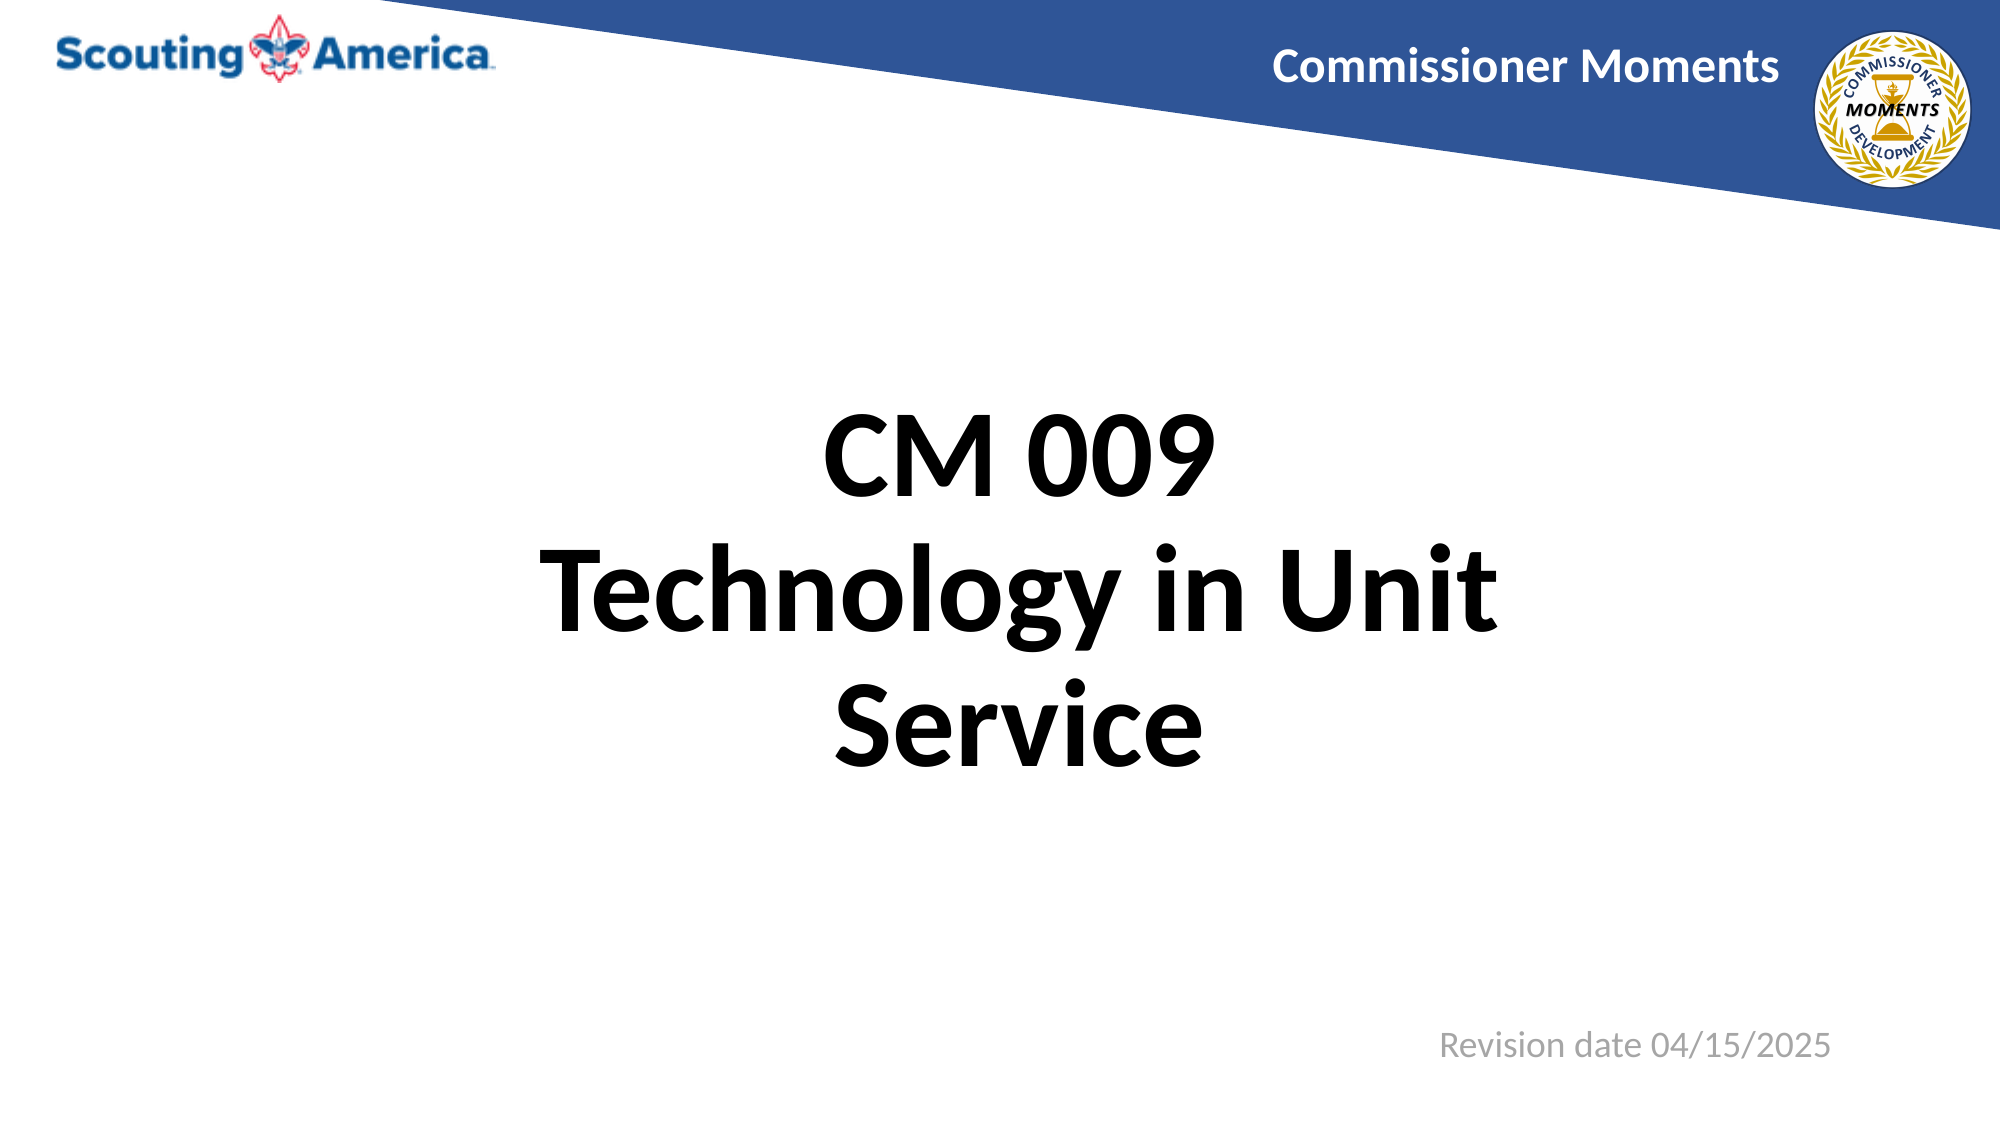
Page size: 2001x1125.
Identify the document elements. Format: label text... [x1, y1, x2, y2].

picture [56, 14, 496, 83]
title CM 009 Technology in Unit Service [384, 193, 1656, 869]
picture [1813, 30, 1972, 189]
text_box Revision date 04/15/2025 [1382, 1012, 1889, 1073]
